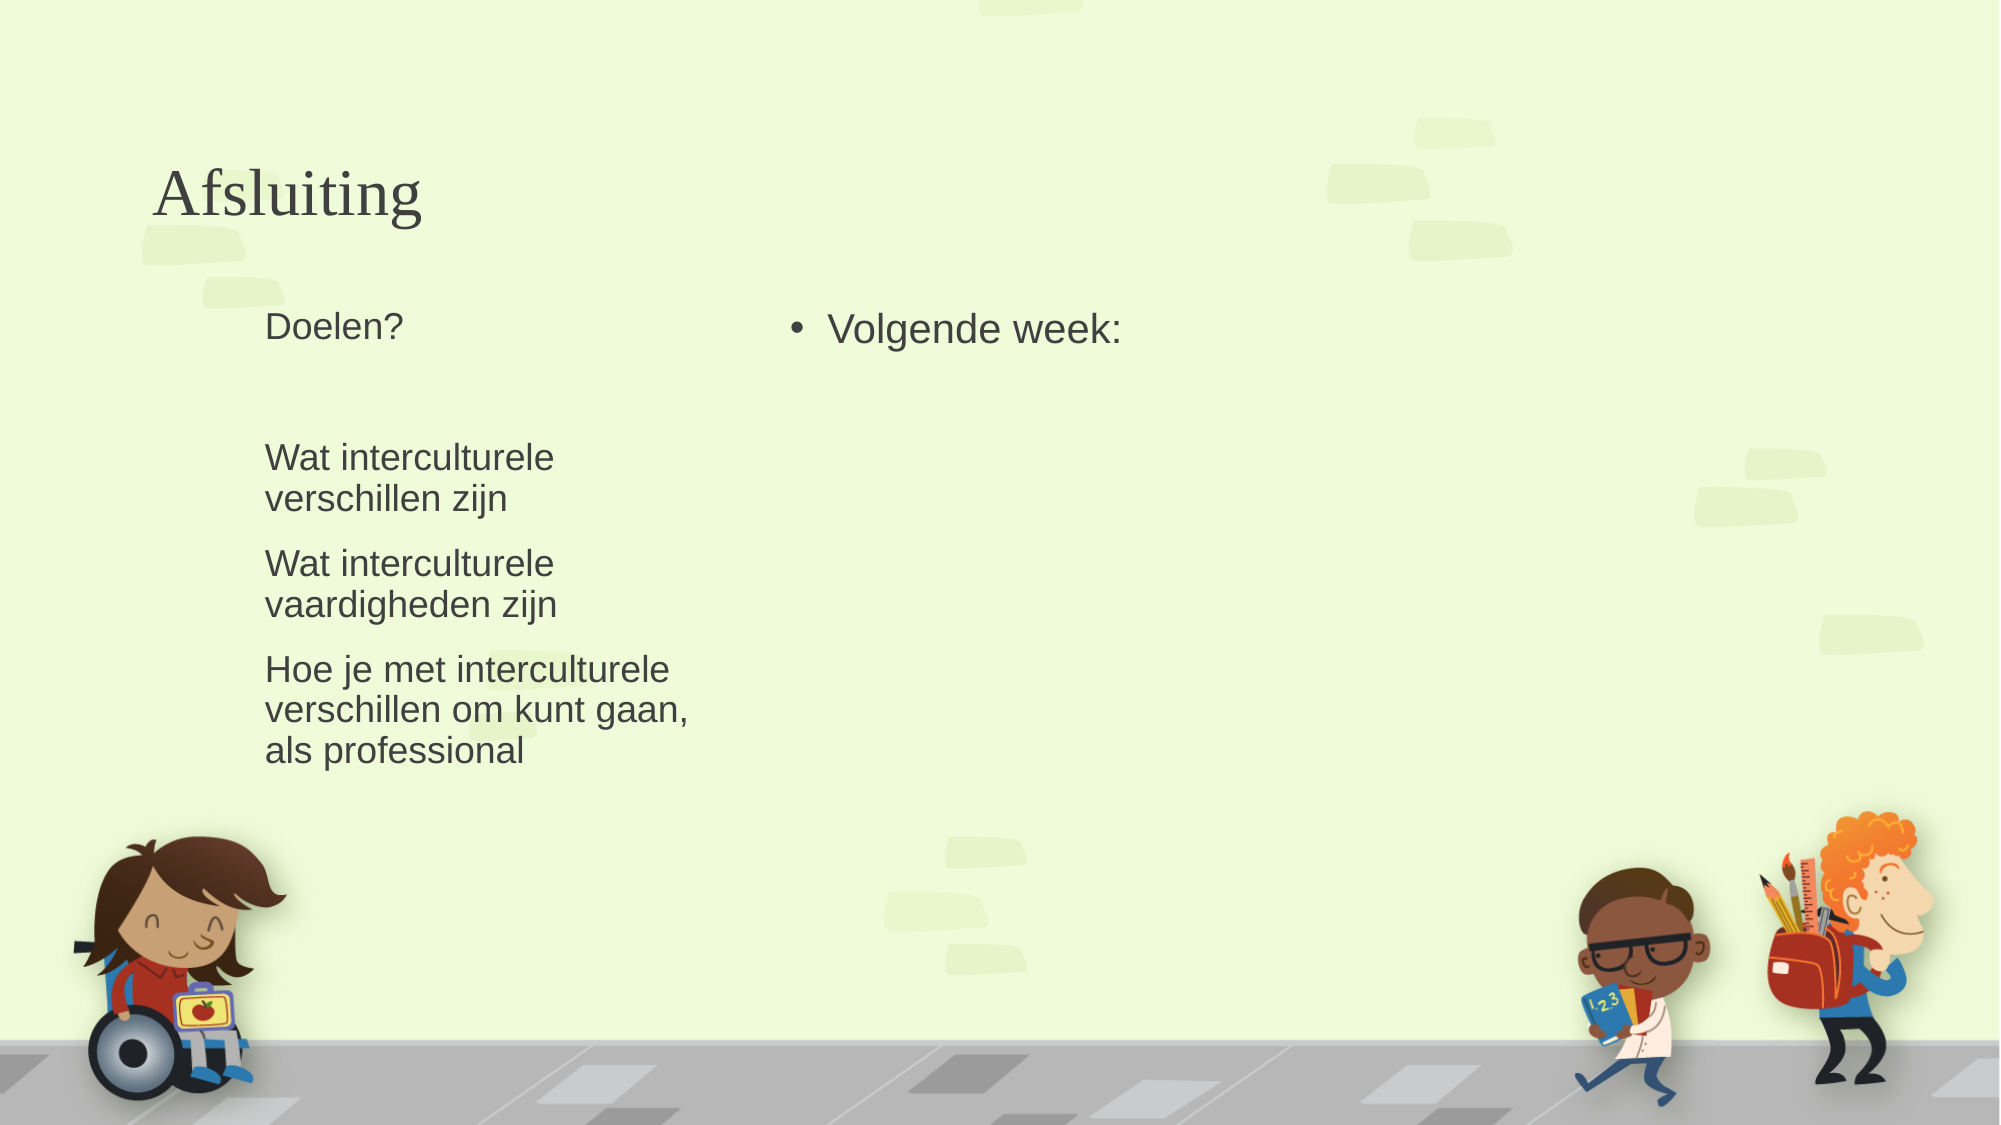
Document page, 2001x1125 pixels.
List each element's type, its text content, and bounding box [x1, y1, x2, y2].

list Doelen? Wat interculturele verschillen zijn Wat interculturele vaardigheden zijn Hoe je met interculturele verschillen om kunt gaan, als professional [249, 299, 730, 871]
picture [0, 0, 2000, 1125]
title Afsluiting [137, 59, 1750, 238]
list Volgende week: [774, 299, 1750, 871]
